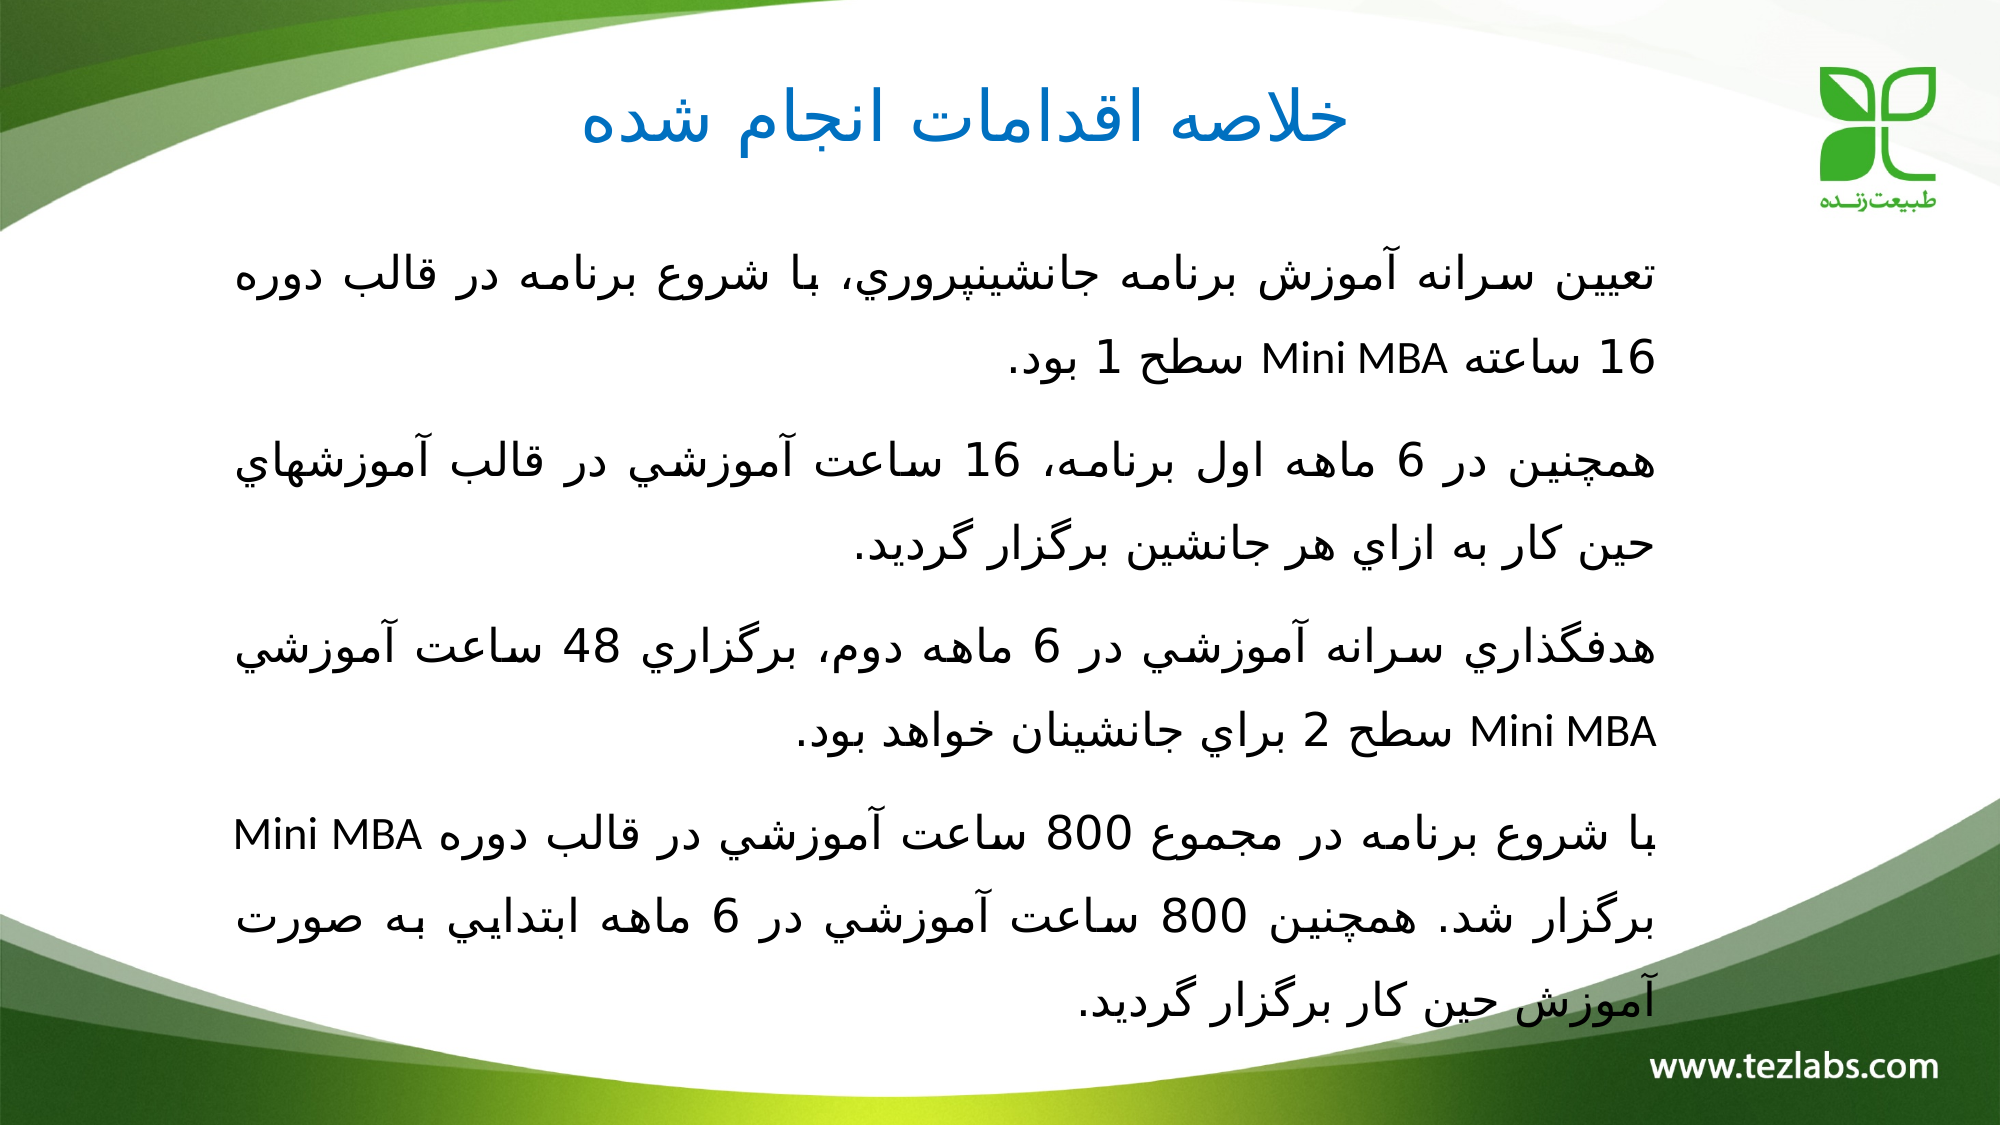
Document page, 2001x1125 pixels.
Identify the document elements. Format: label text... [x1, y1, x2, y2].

title خلاصه اقدامات انجام شده [261, 58, 1672, 178]
picture [0, 0, 2000, 1125]
list تعيين سرانه آموزش برنامه جانشين­پروري، با شروع برنامه در قالب دوره 16 ساعته Mini MBA سطح 1 بود. همچنين در 6 ماهه اول برنامه، 16 ساعت آموزشي در قالب آموزش­هاي حين کار به ازاي هر جانشين برگزار گرديد. هدفگذاري سرانه آموزشي در 6 ماهه دوم، برگزاري 48 ساعت آموزشي Mini MBA سطح 2 براي جانشينان خواهد بود. با شروع برنامه در مجموع 800 ساعت آموزشي در قالب دوره Mini MBA برگزار شد. همچنين 800 ساعت آموزشي در 6 ماهه ابتدايي به صورت آموزش حين کار برگزار گرديد. [215, 207, 1672, 1039]
